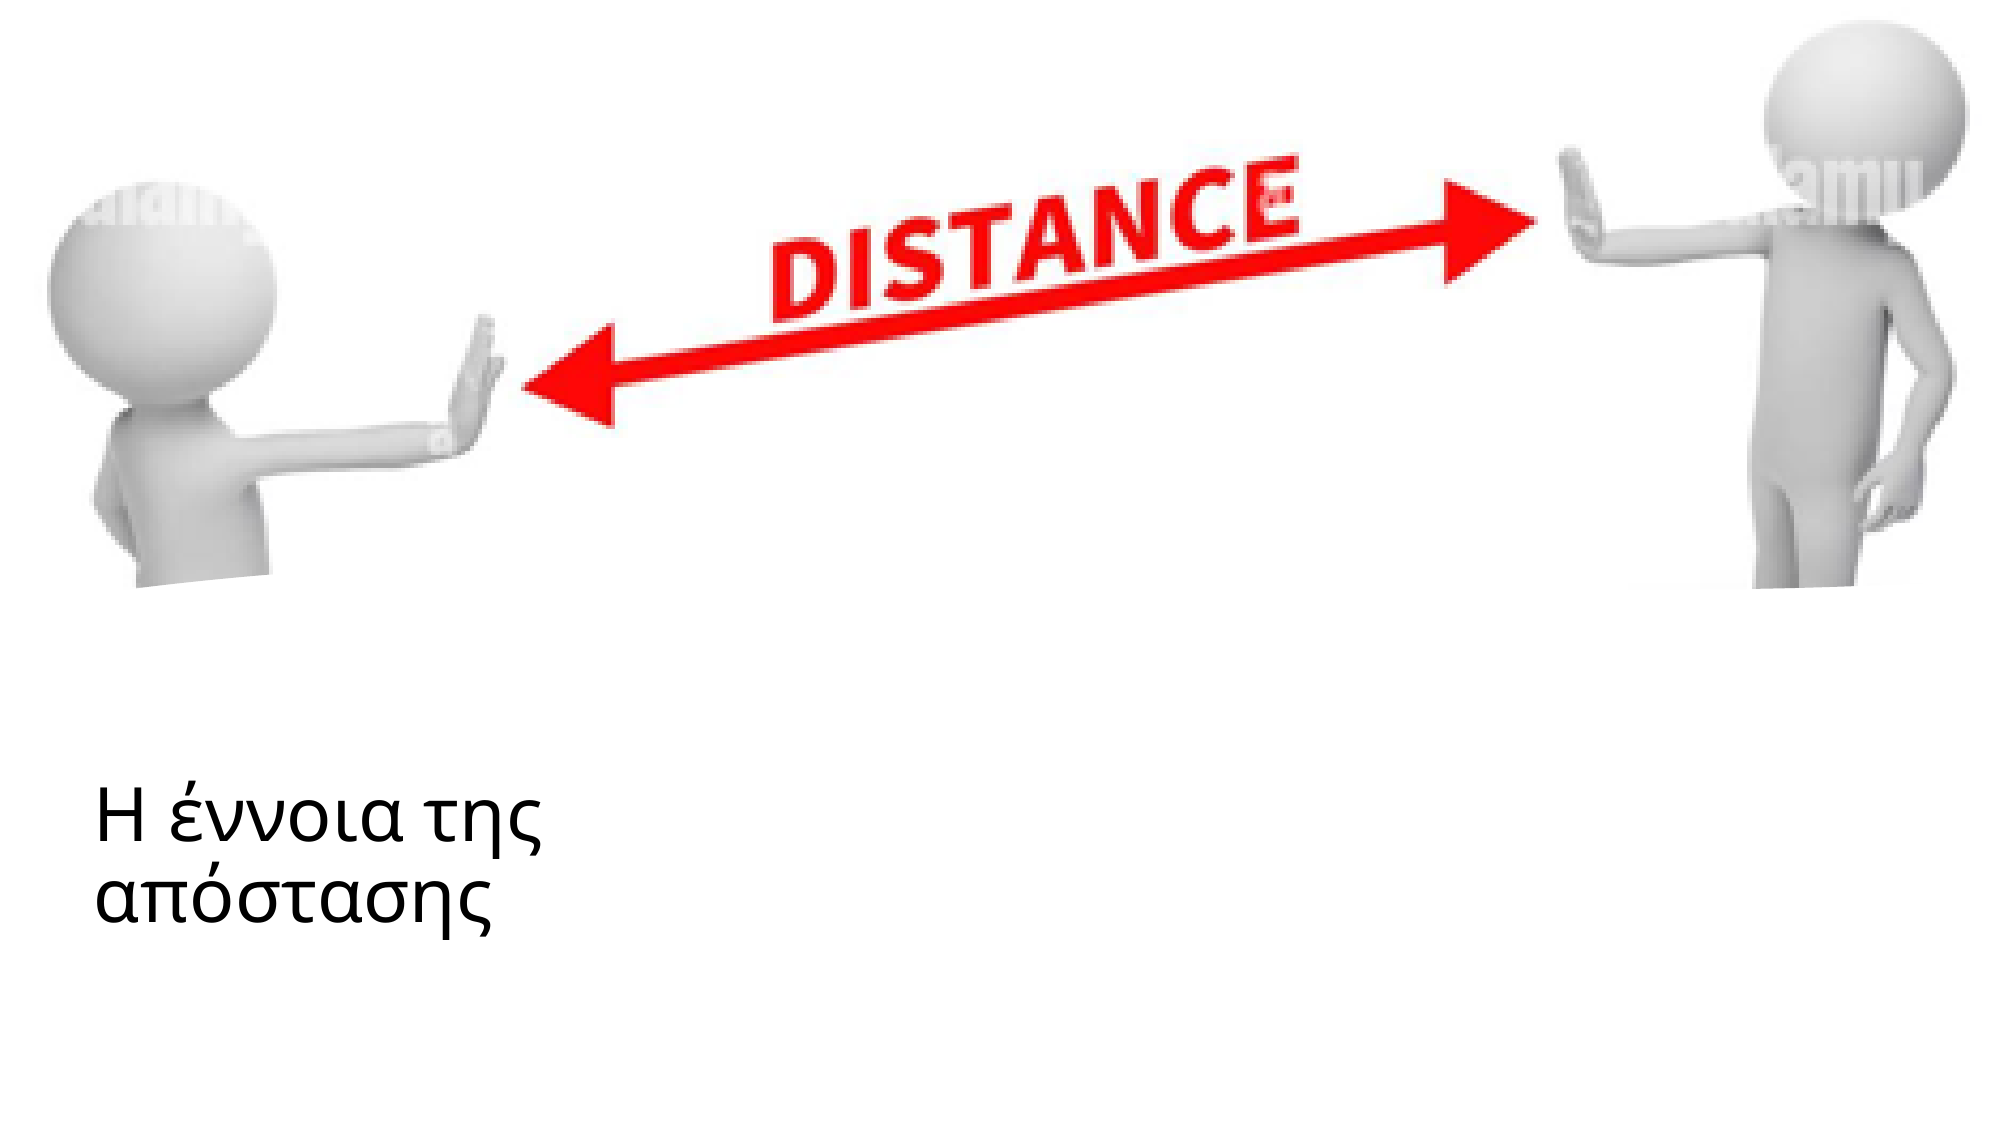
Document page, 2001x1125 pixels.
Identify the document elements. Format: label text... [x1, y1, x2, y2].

title Η έννοια της απόστασης [78, 615, 619, 1018]
picture [0, 0, 2000, 610]
